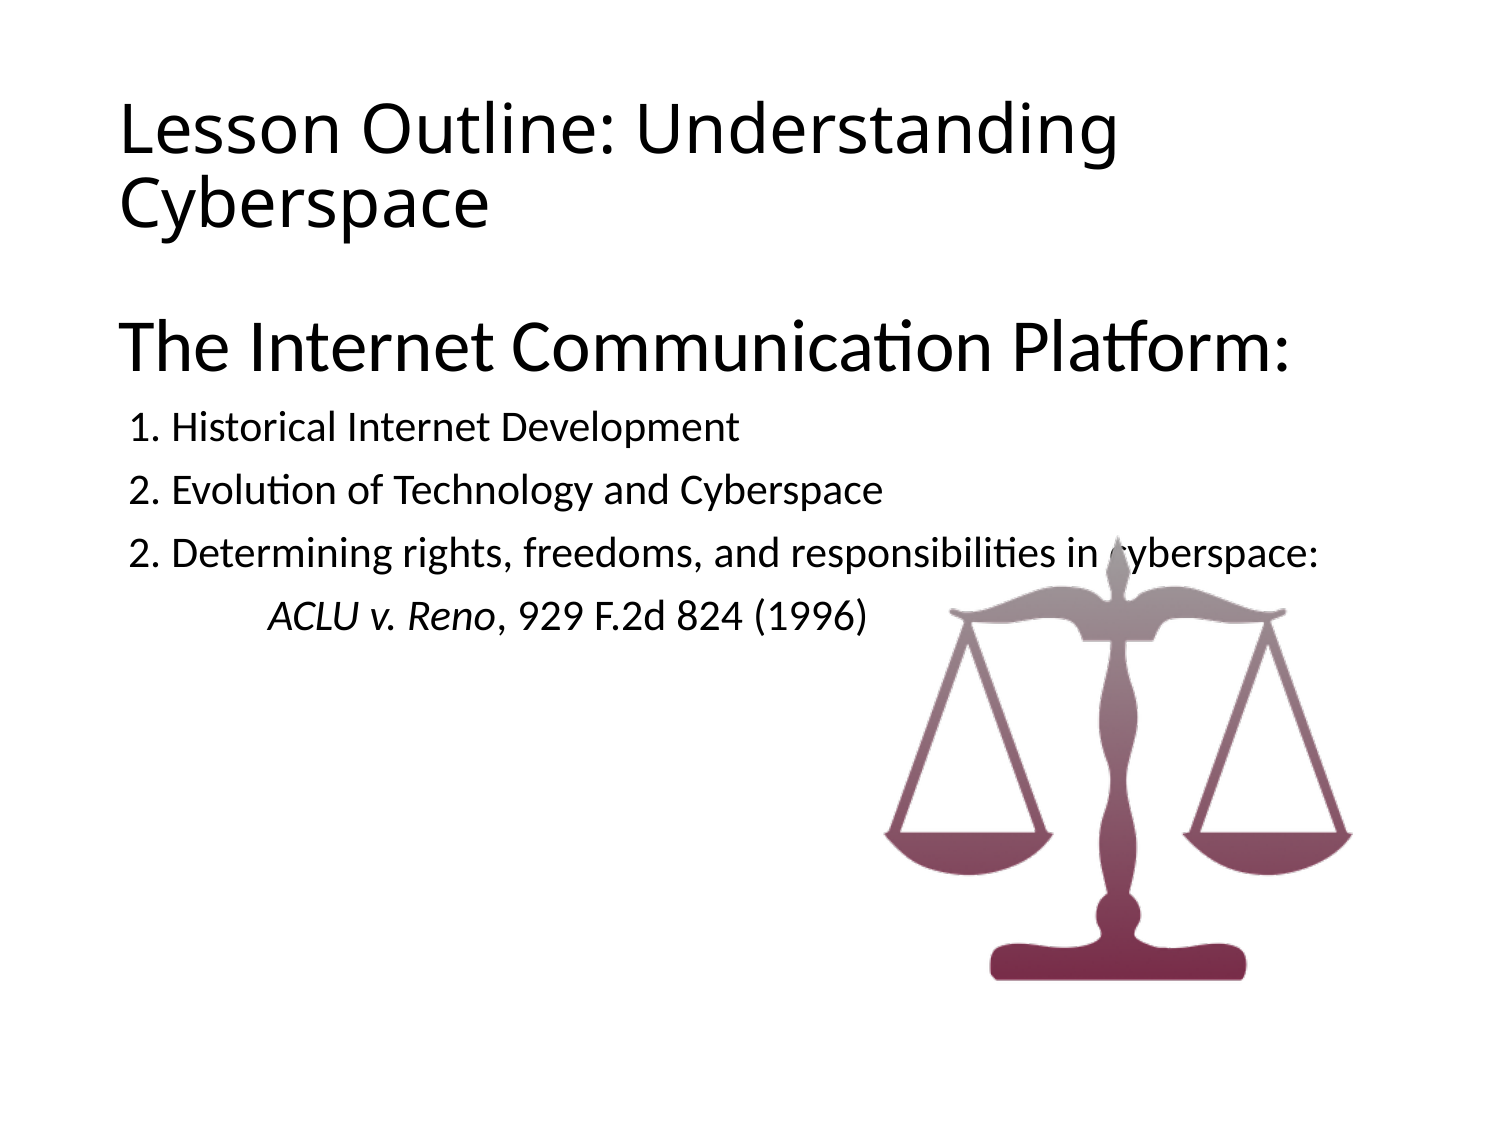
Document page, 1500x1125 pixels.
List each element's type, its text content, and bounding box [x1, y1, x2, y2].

title Lesson Outline: Understanding Cyberspace [102, 59, 1398, 278]
picture [873, 525, 1364, 992]
list The Internet Communication Platform: 1. Historical Internet Development 2. Evolution of Technology and Cyberspace 2. Determining rights, freedoms, and responsibilities in cyberspace: ACLU v. Reno, 929 F.2d 824 (1996) [102, 299, 1398, 1014]
